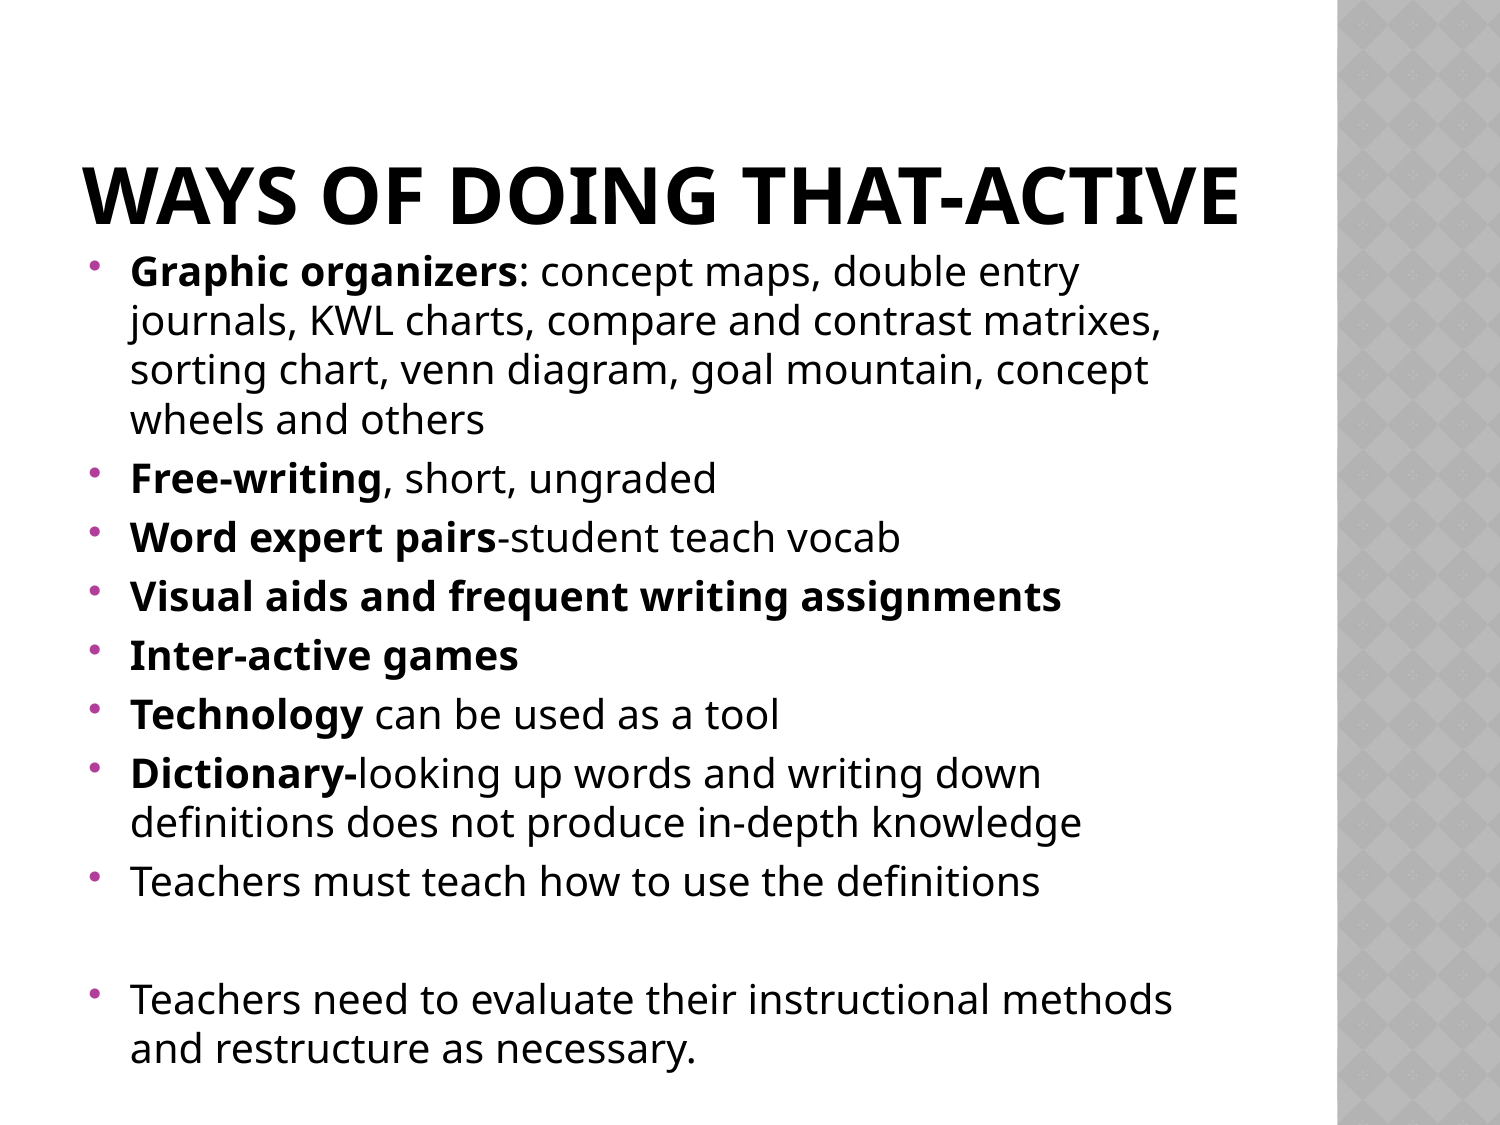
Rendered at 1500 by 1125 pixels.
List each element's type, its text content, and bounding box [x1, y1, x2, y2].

title Ways of doing that-Active [75, 52, 1263, 237]
list Graphic organizers: concept maps, double entry journals, KWL charts, compare and contrast matrixes, sorting chart, venn diagram, goal mountain, concept wheels and others Free-writing, short, ungraded Word expert pairs-student teach vocab Visual aids and frequent writing assignments Inter-active games Technology can be used as a tool Dictionary-looking up words and writing down definitions does not produce in-depth knowledge Teachers must teach how to use the definitions Teachers need to evaluate their instructional methods and restructure as necessary. [75, 237, 1263, 1088]
